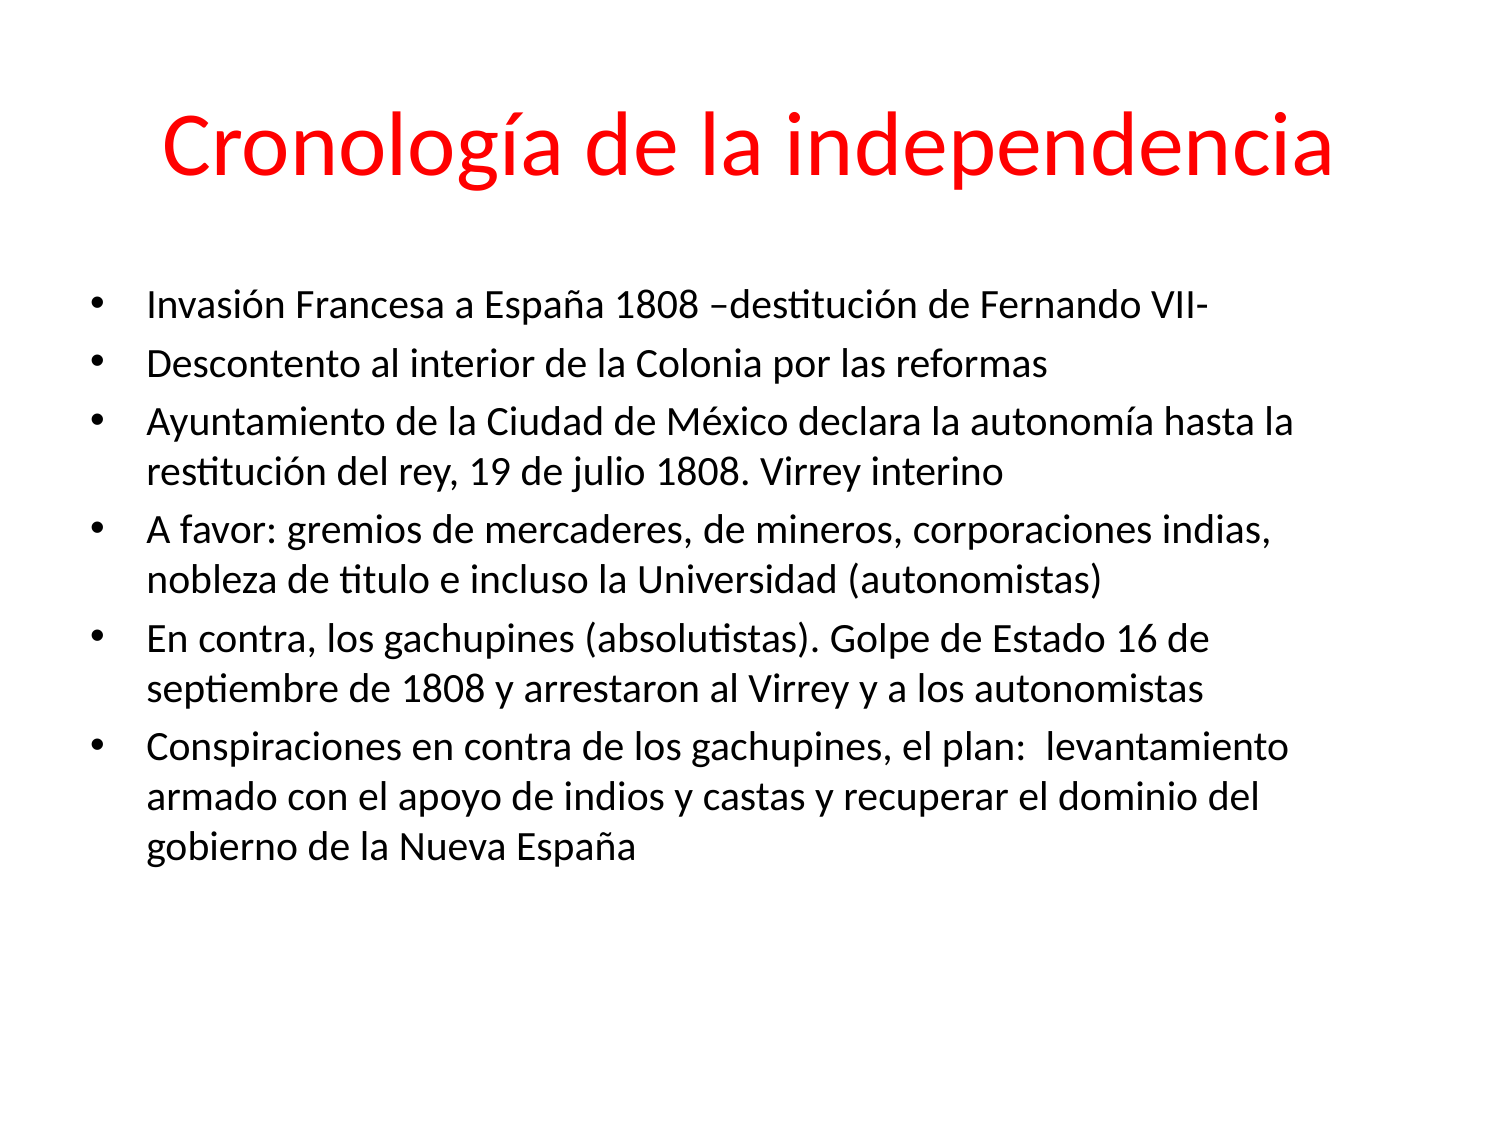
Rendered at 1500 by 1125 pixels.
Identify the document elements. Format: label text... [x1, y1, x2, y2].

list Invasión Francesa a España 1808 –destitución de Fernando VII- Descontento al interior de la Colonia por las reformas Ayuntamiento de la Ciudad de México declara la autonomía hasta la restitución del rey, 19 de julio 1808. Virrey interino A favor: gremios de mercaderes, de mineros, corporaciones indias, nobleza de titulo e incluso la Universidad (autonomistas) En contra, los gachupines (absolutistas). Golpe de Estado 16 de septiembre de 1808 y arrestaron al Virrey y a los autonomistas Conspiraciones en contra de los gachupines, el plan: levantamiento armado con el apoyo de indios y castas y recuperar el dominio del gobierno de la Nueva España [74, 269, 1426, 915]
title Cronología de la independencia [74, 44, 1426, 233]
